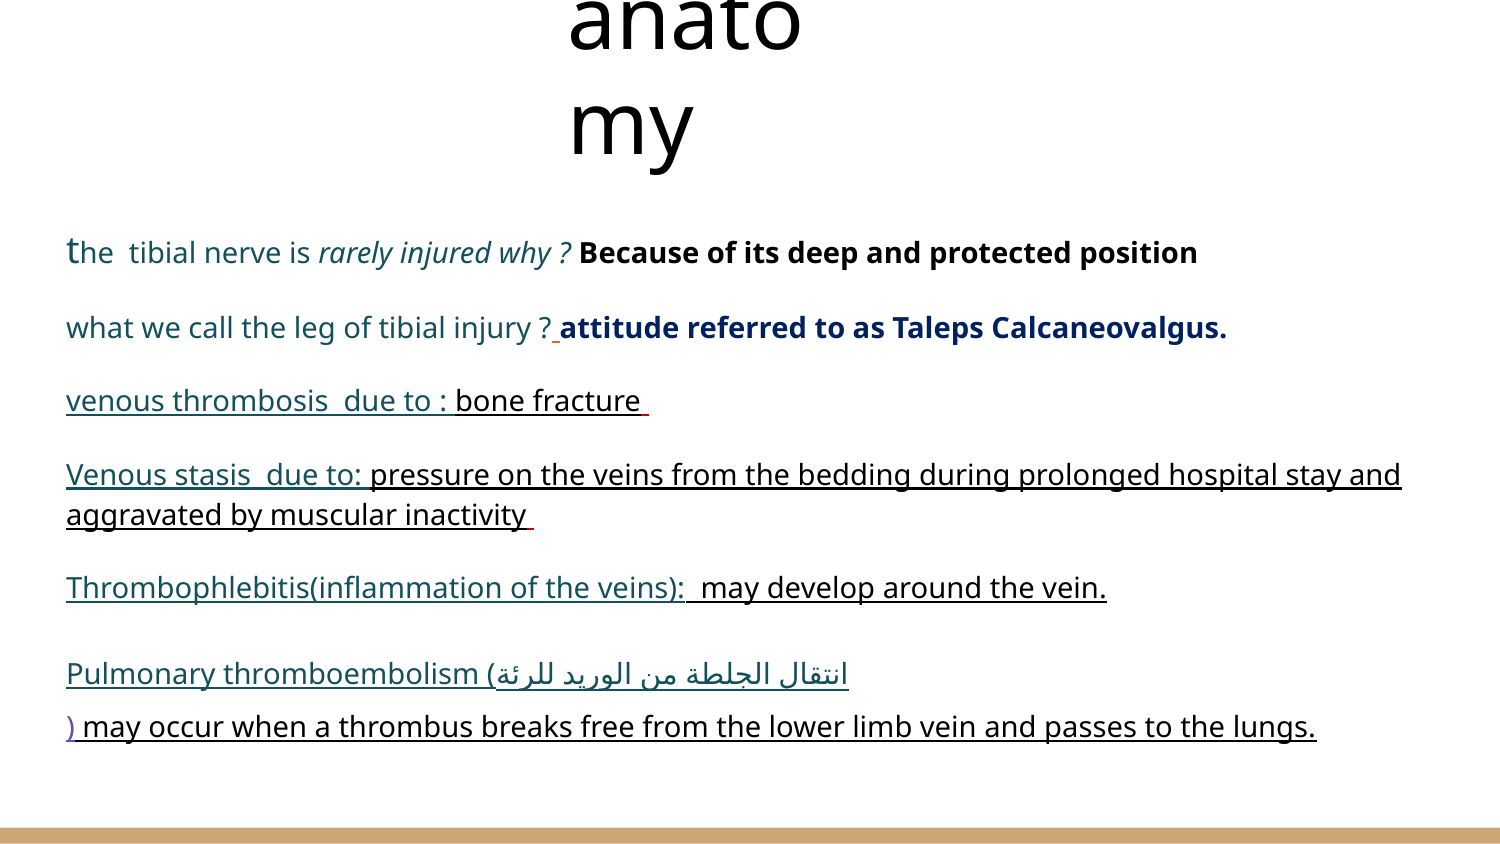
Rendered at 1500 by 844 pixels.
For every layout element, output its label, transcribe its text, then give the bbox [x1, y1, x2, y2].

title anatomy [552, 50, 855, 187]
list the  tibial nerve is rarely injured why ? Because of its deep and protected position what we call the leg of tibial injury ? attitude referred to as Taleps Calcaneovalgus. venous thrombosis due to : bone fracture Venous stasis due to: pressure on the veins from the bedding during prolonged hospital stay and aggravated by muscular inactivity Thrombophlebitis(inflammation of the veins): may develop around the vein. Pulmonary thromboembolism (انتقال الجلطة من الوريد للرئة ) may occur when a thrombus breaks free from the lower limb vein and passes to the lungs. [51, 203, 1449, 755]
